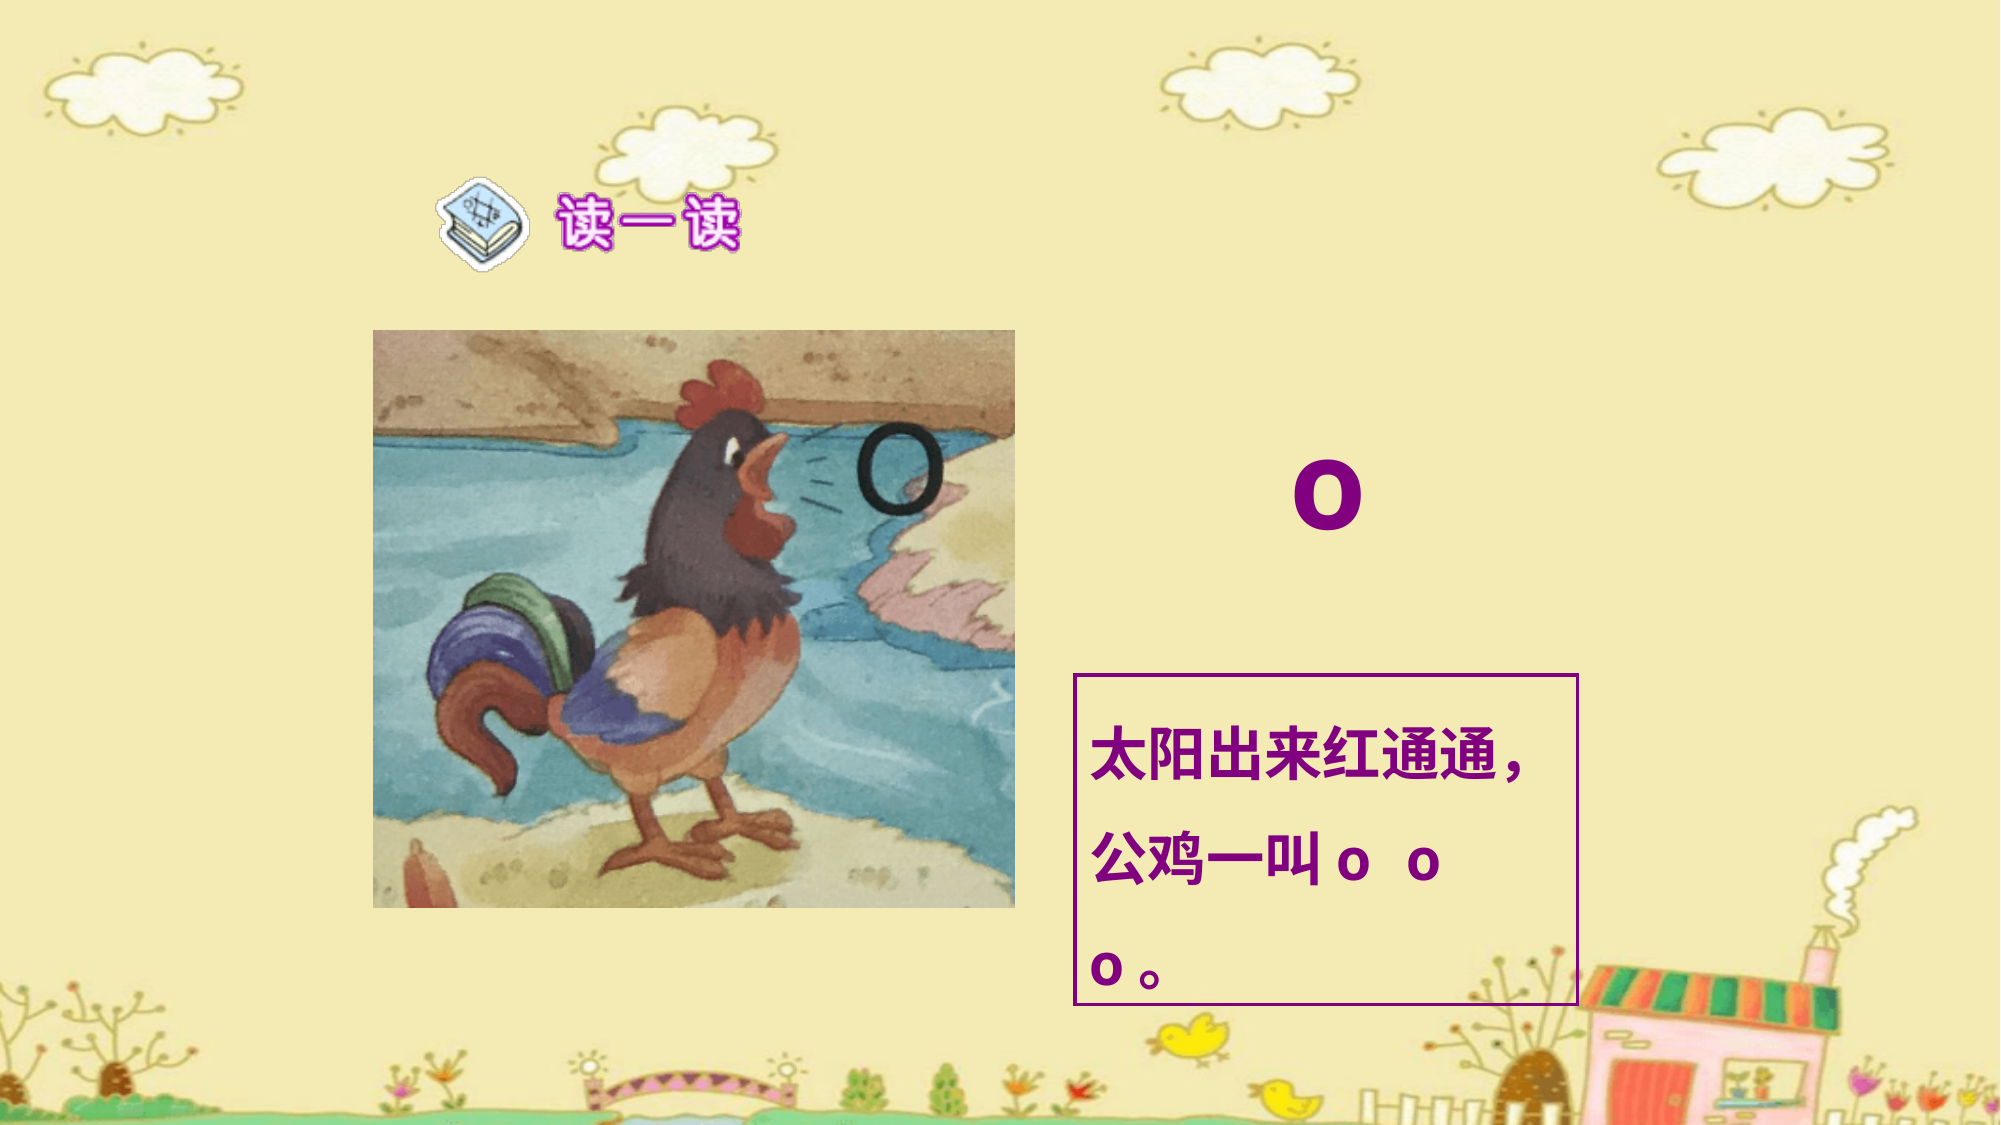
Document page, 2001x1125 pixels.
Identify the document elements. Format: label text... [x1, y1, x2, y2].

picture [0, 0, 2001, 1125]
text_box 太阳出来红通通， 公鸡一叫o o o。 [1074, 675, 1578, 1005]
text_box o [1274, 397, 1425, 563]
